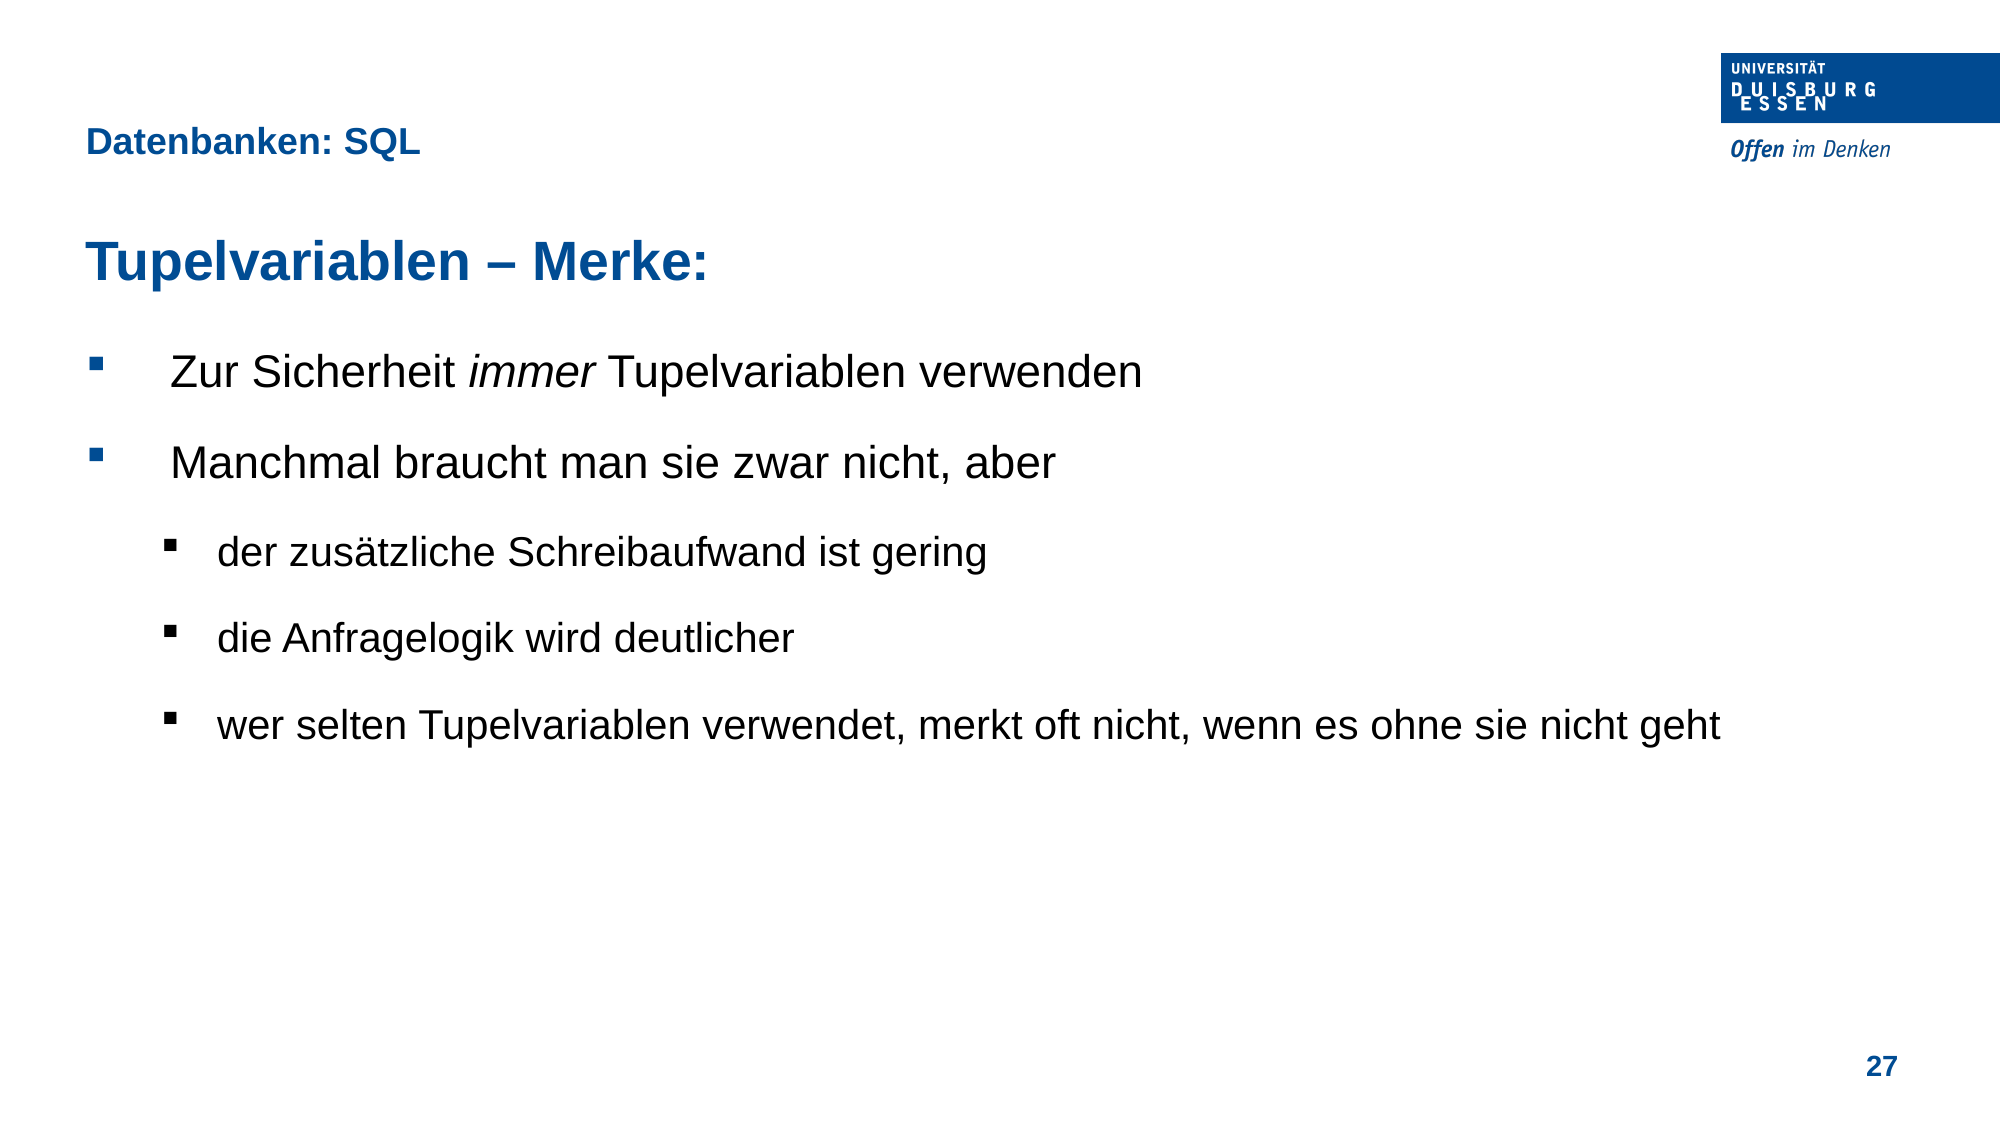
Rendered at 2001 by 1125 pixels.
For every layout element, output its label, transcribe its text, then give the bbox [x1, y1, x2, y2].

list Datenbanken: SQL [85, 121, 1696, 163]
list Tupelvariablen – Merke: [85, 225, 1696, 301]
list Zur Sicherheit immer Tupelvariablen verwenden Manchmal braucht man sie zwar nicht, aber der zusätzliche Schreibaufwand ist gering die Anfragelogik wird deutlicher wer selten Tupelvariablen verwendet, merkt oft nicht, wenn es ohne sie nicht geht [85, 340, 1914, 1040]
slide_number 27 [1677, 1039, 1914, 1081]
picture [1721, 53, 2000, 162]
